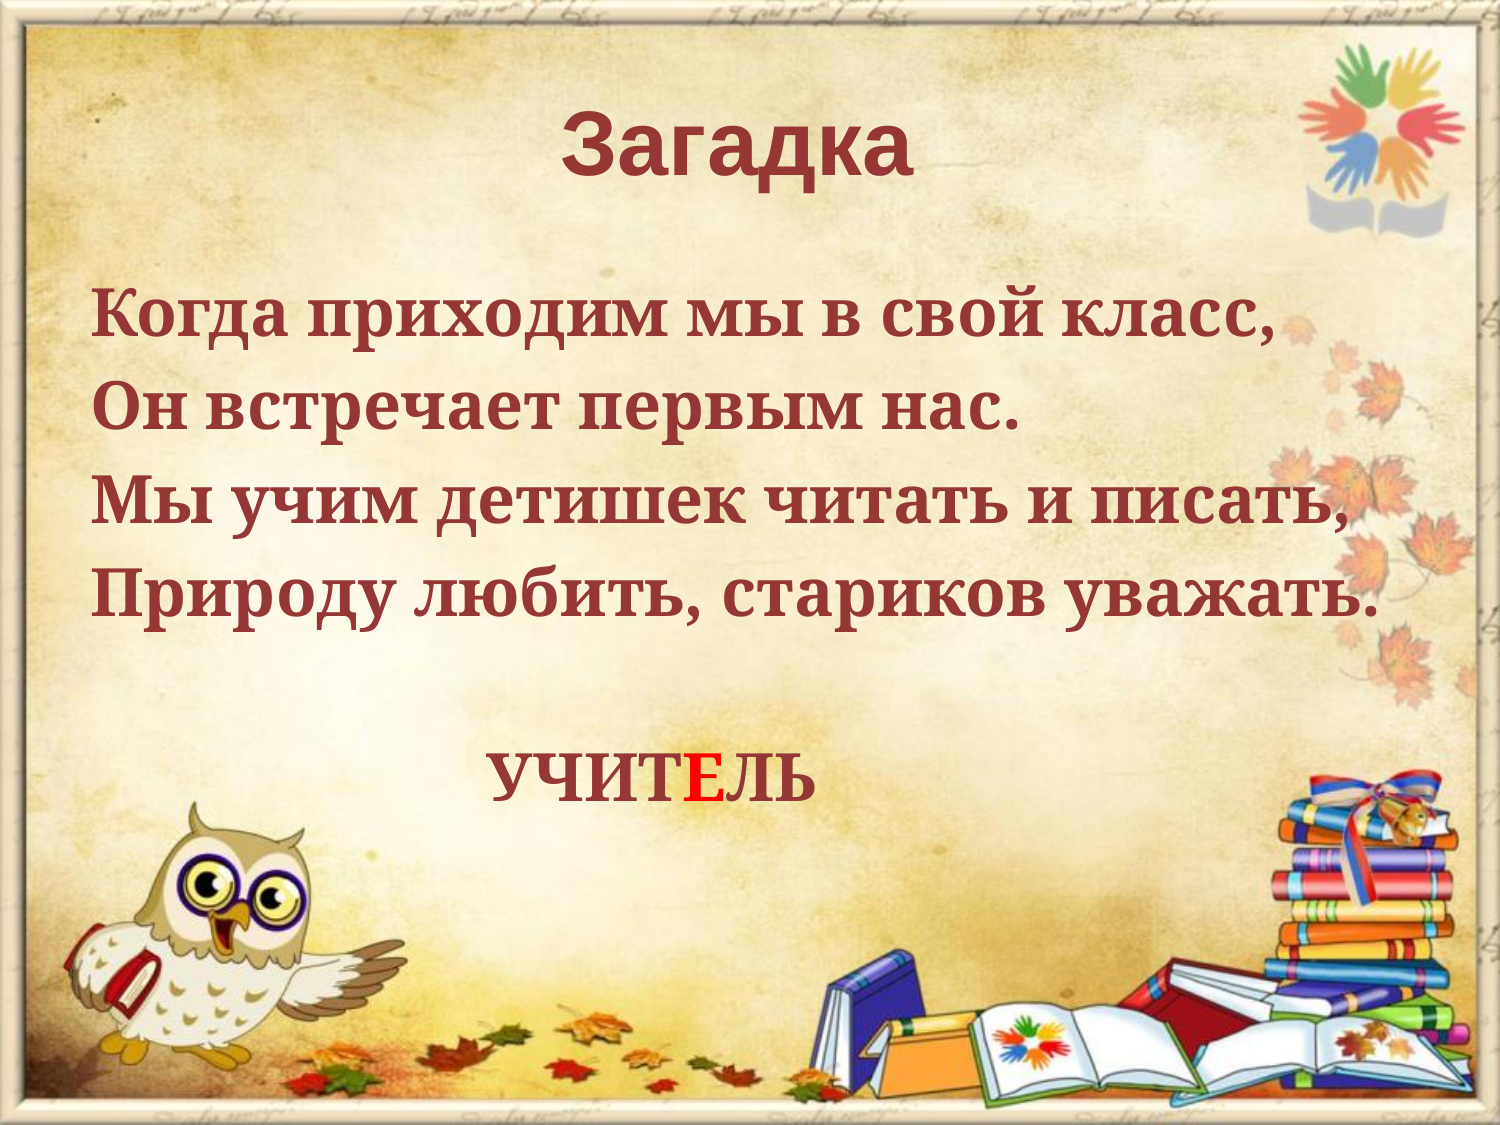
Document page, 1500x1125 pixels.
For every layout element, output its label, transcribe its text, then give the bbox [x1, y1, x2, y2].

text_box УЧИТЕЛЬ [471, 727, 832, 823]
list Когда приходим мы в свой класс, Он встречает первым нас. Мы учим детишек читать и писать, Природу любить, стариков уважать. [75, 262, 1425, 728]
title Загадка [75, 45, 1425, 233]
picture [0, 0, 1500, 1125]
